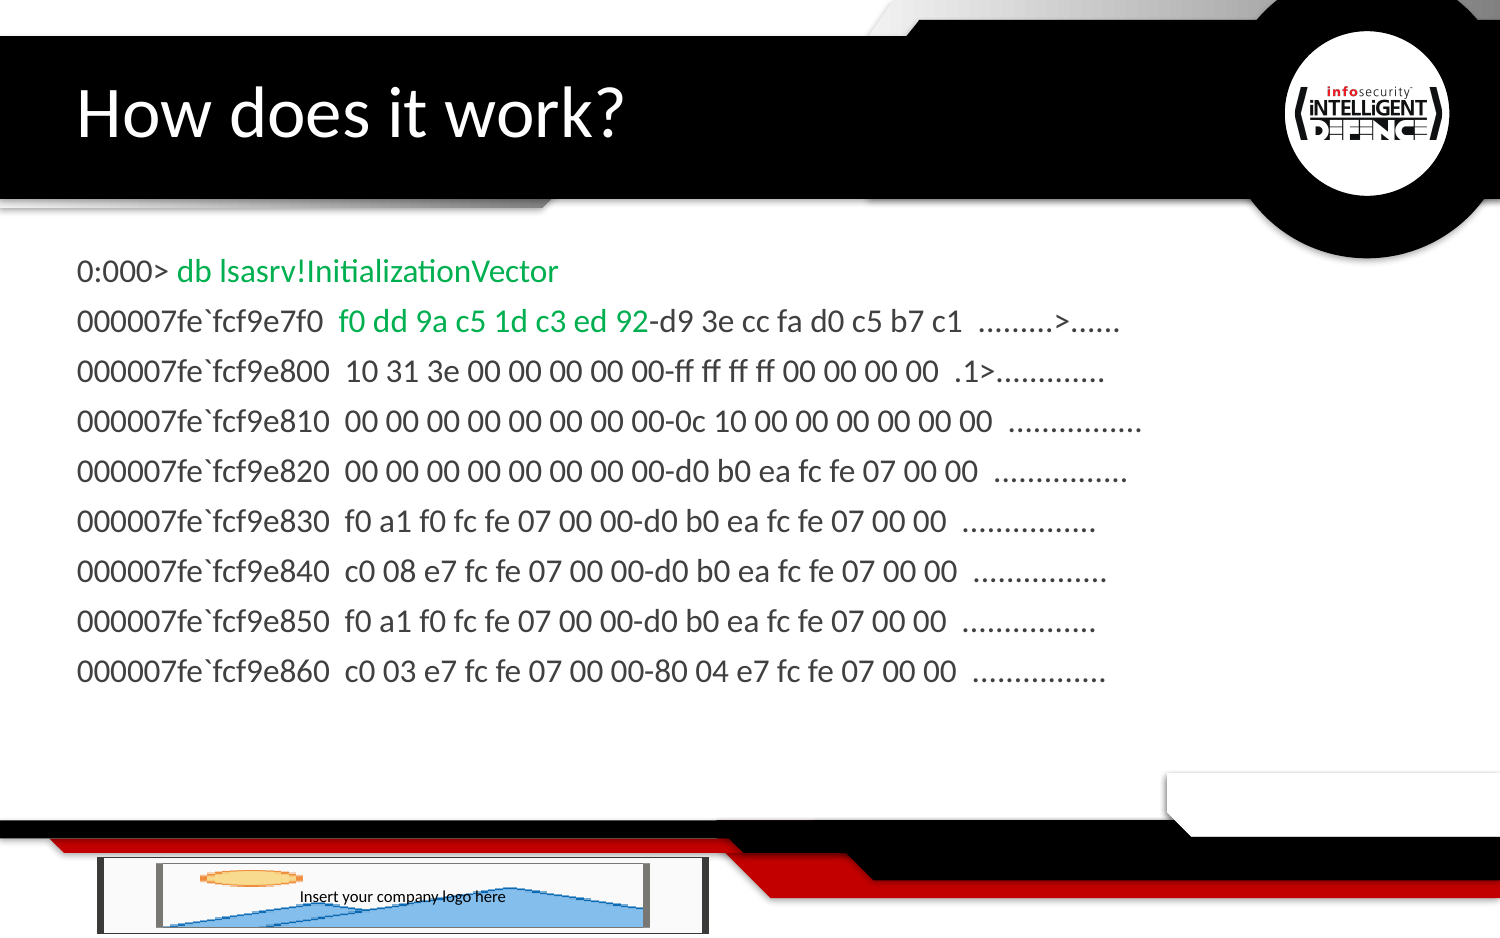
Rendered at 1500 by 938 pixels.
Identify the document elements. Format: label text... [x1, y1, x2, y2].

picture [74, 853, 732, 938]
list 0:000> db lsasrv!InitializationVector 000007fe`fcf9e7f0 f0 dd 9a c5 1d c3 ed 92-d9 3e cc fa d0 c5 b7 c1 .........>...... 000007fe`fcf9e800 10 31 3e 00 00 00 00 00-ff ff ff ff 00 00 00 00 .1>............. 000007fe`fcf9e810 00 00 00 00 00 00 00 00-0c 10 00 00 00 00 00 00 ................ 000007fe`fcf9e820 00 00 00 00 00 00 00 00-d0 b0 ea fc fe 07 00 00 ................ 000007fe`fcf9e830 f0 a1 f0 fc fe 07 00 00-d0 b0 ea fc fe 07 00 00 ................ 000007fe`fcf9e840 c0 08 e7 fc fe 07 00 00-d0 b0 ea fc fe 07 00 00 ................ 000007fe`fcf9e850 f0 a1 f0 fc fe 07 00 00-d0 b0 ea fc fe 07 00 00 ................ 000007fe`fcf9e860 c0 03 e7 fc fe 07 00 00-80 04 e7 fc fe 07 00 00 ................ [76, 244, 1294, 798]
title How does it work? [76, 38, 1199, 195]
